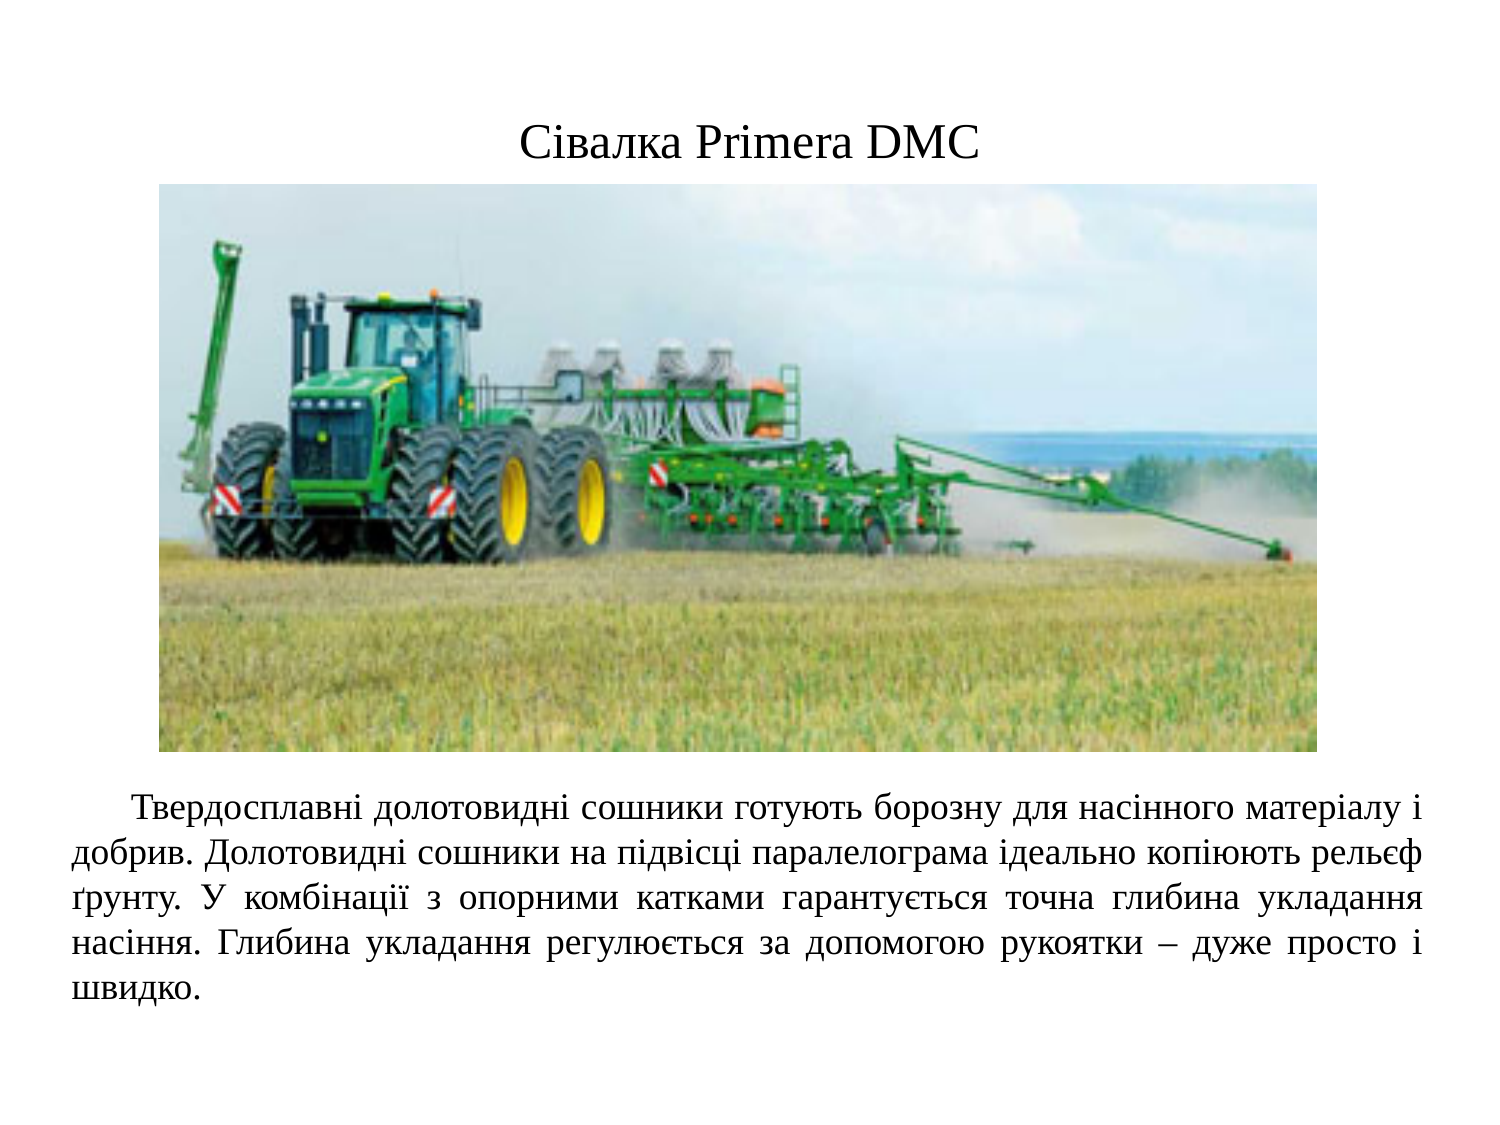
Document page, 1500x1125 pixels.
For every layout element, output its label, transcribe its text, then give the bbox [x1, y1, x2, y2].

text_box Твердосплавні долотовидні сошники готують борозну для насінного матеріалу і добрив. Долотовидні сошники на підвісці паралелограма ідеально копіюють рельєф ґрунту. У комбінації з опорними катками гарантується точна глибина укладання насіння. Глибина укладання регулюється за допомогою рукоятки – дуже просто і швидко. [56, 775, 1439, 1015]
title Сівалка Primera DMC [74, 44, 1426, 233]
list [159, 184, 1318, 752]
